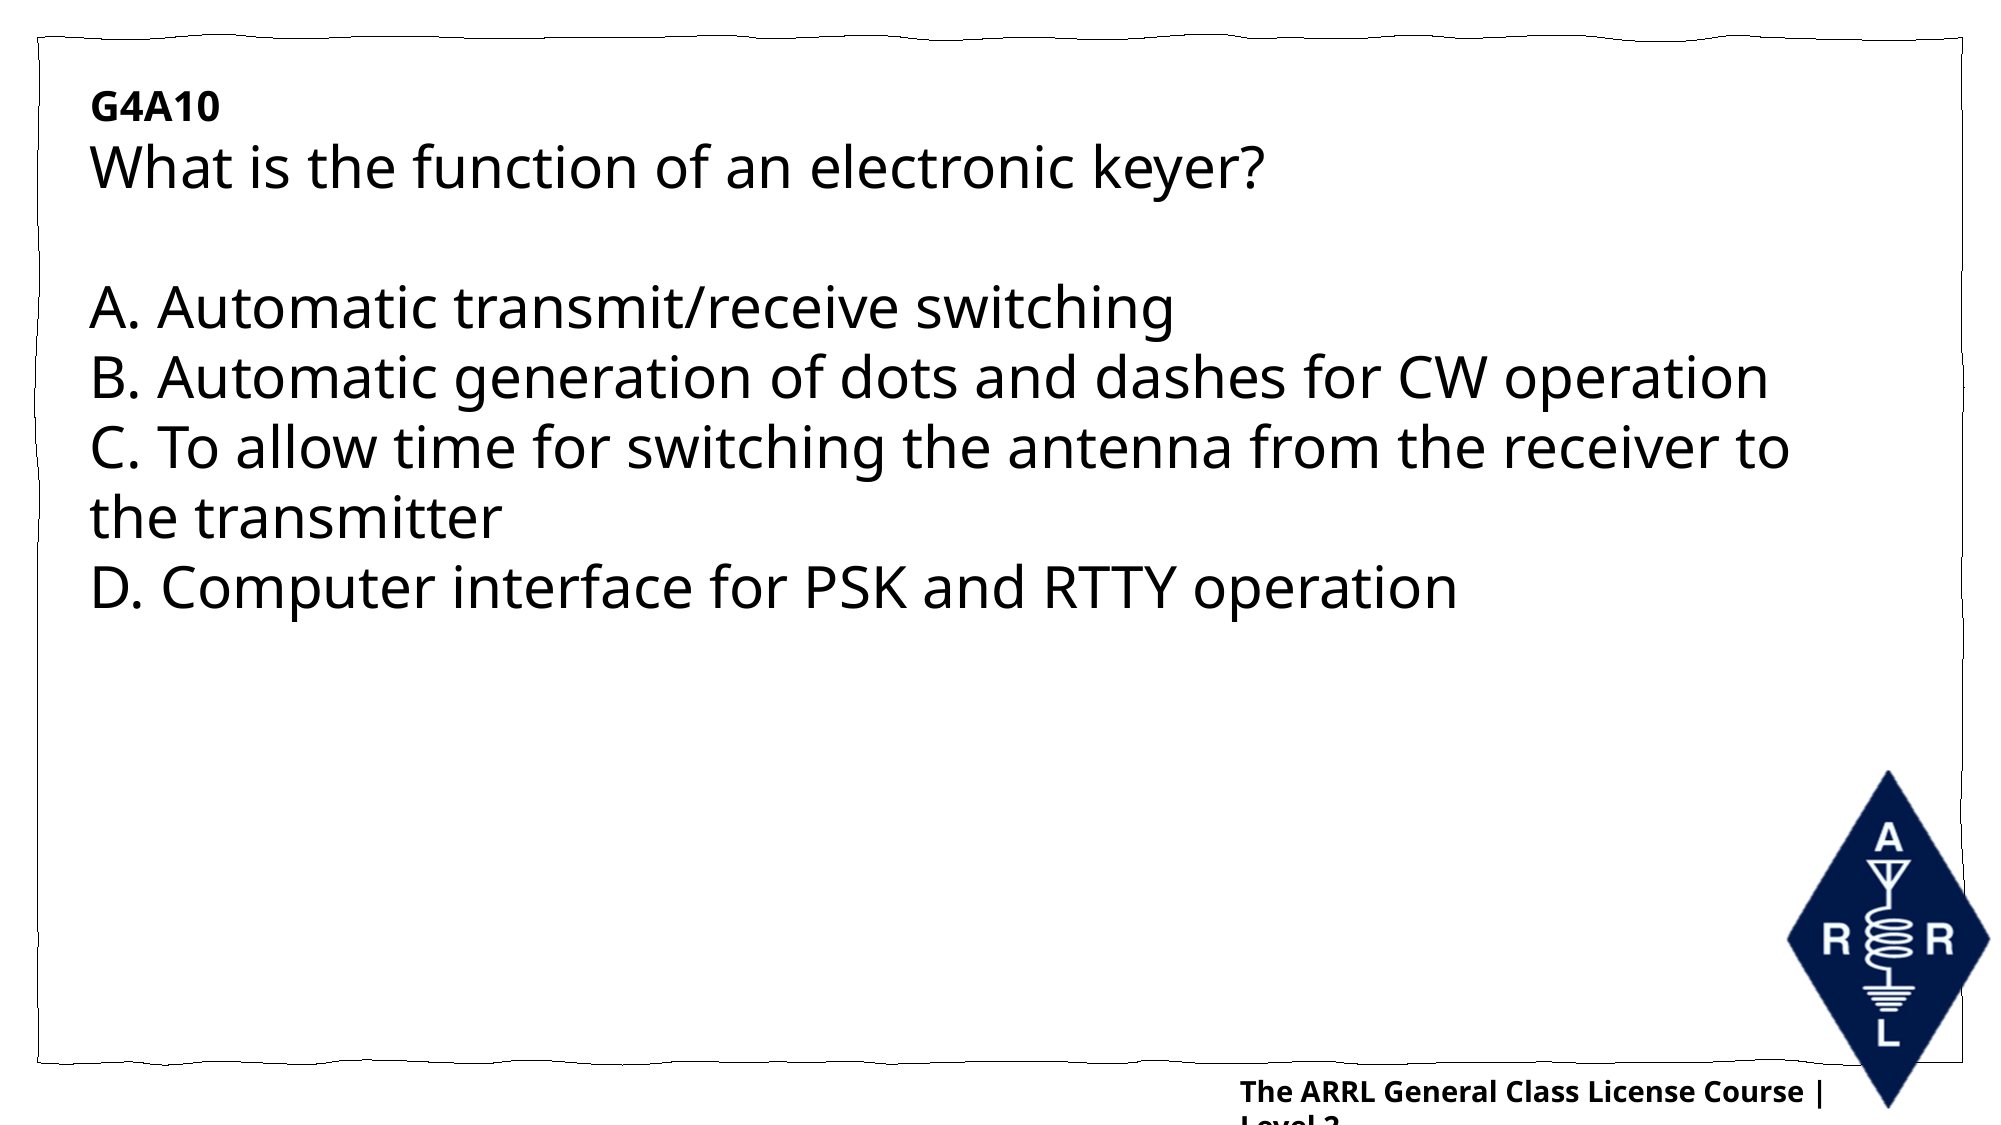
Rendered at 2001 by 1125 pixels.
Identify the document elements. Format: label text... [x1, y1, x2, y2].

text_box G4A10 What is the function of an electronic keyer? A. Automatic transmit/receive switching B. Automatic generation of dots and dashes for CW operation C. To allow time for switching the antenna from the receiver to the transmitter D. Computer interface for PSK and RTTY operation [75, 72, 1850, 628]
picture [1773, 752, 1999, 1125]
